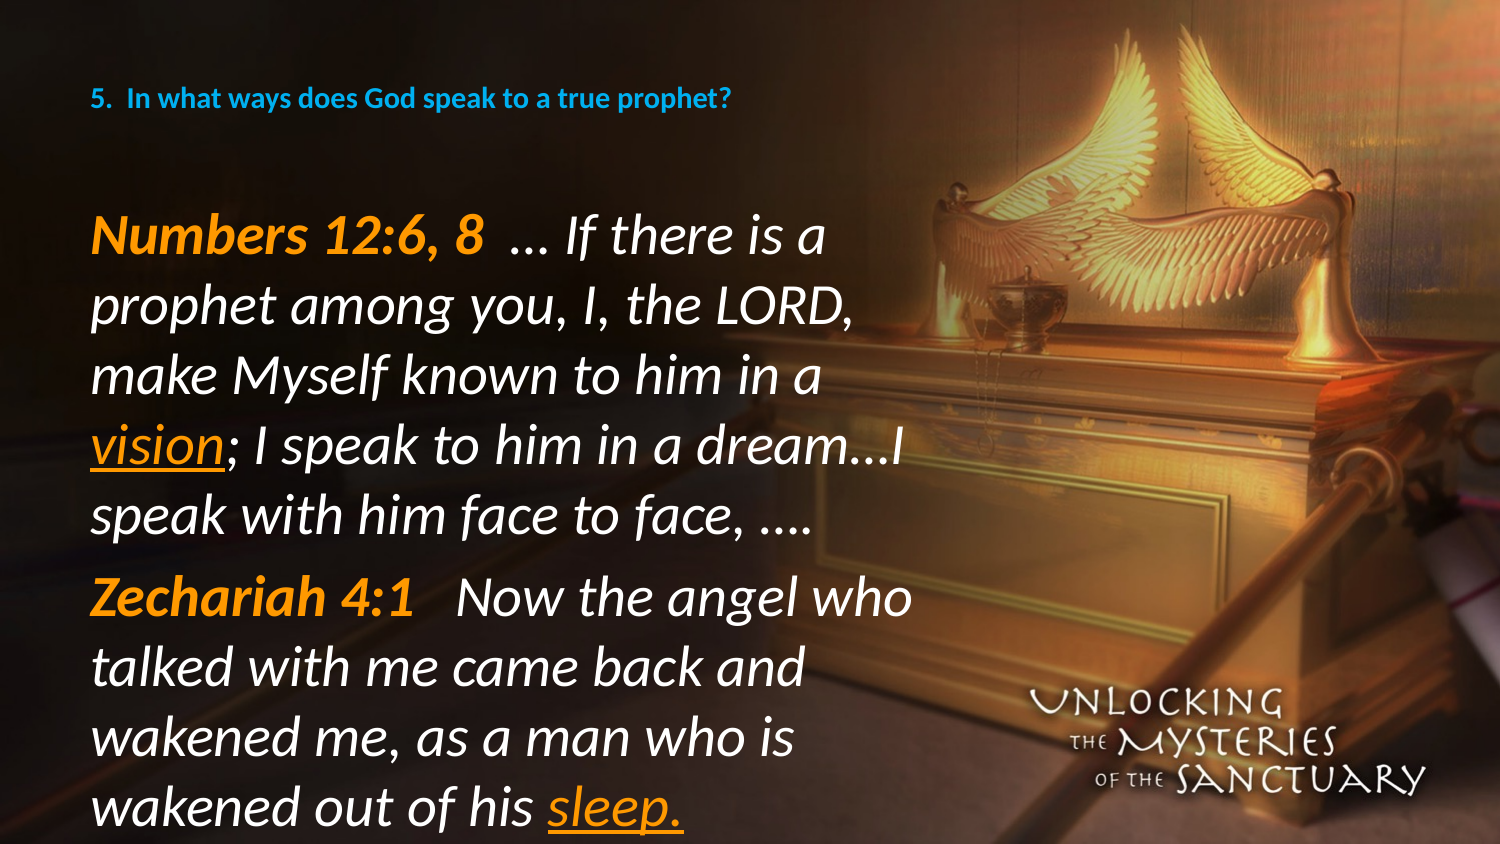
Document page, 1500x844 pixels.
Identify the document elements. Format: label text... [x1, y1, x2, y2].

picture [0, 0, 1500, 844]
list Numbers 12:6, 8 … If there is a prophet among you, I, the LORD, make Myself known to him in a vision; I speak to him in a dream…I speak with him face to face, …. Zechariah 4:1 Now the angel who talked with me came back and wakened me, as a man who is wakened out of his sleep. [75, 188, 958, 844]
title 5. In what ways does God speak to a true prophet? [75, 33, 1425, 175]
